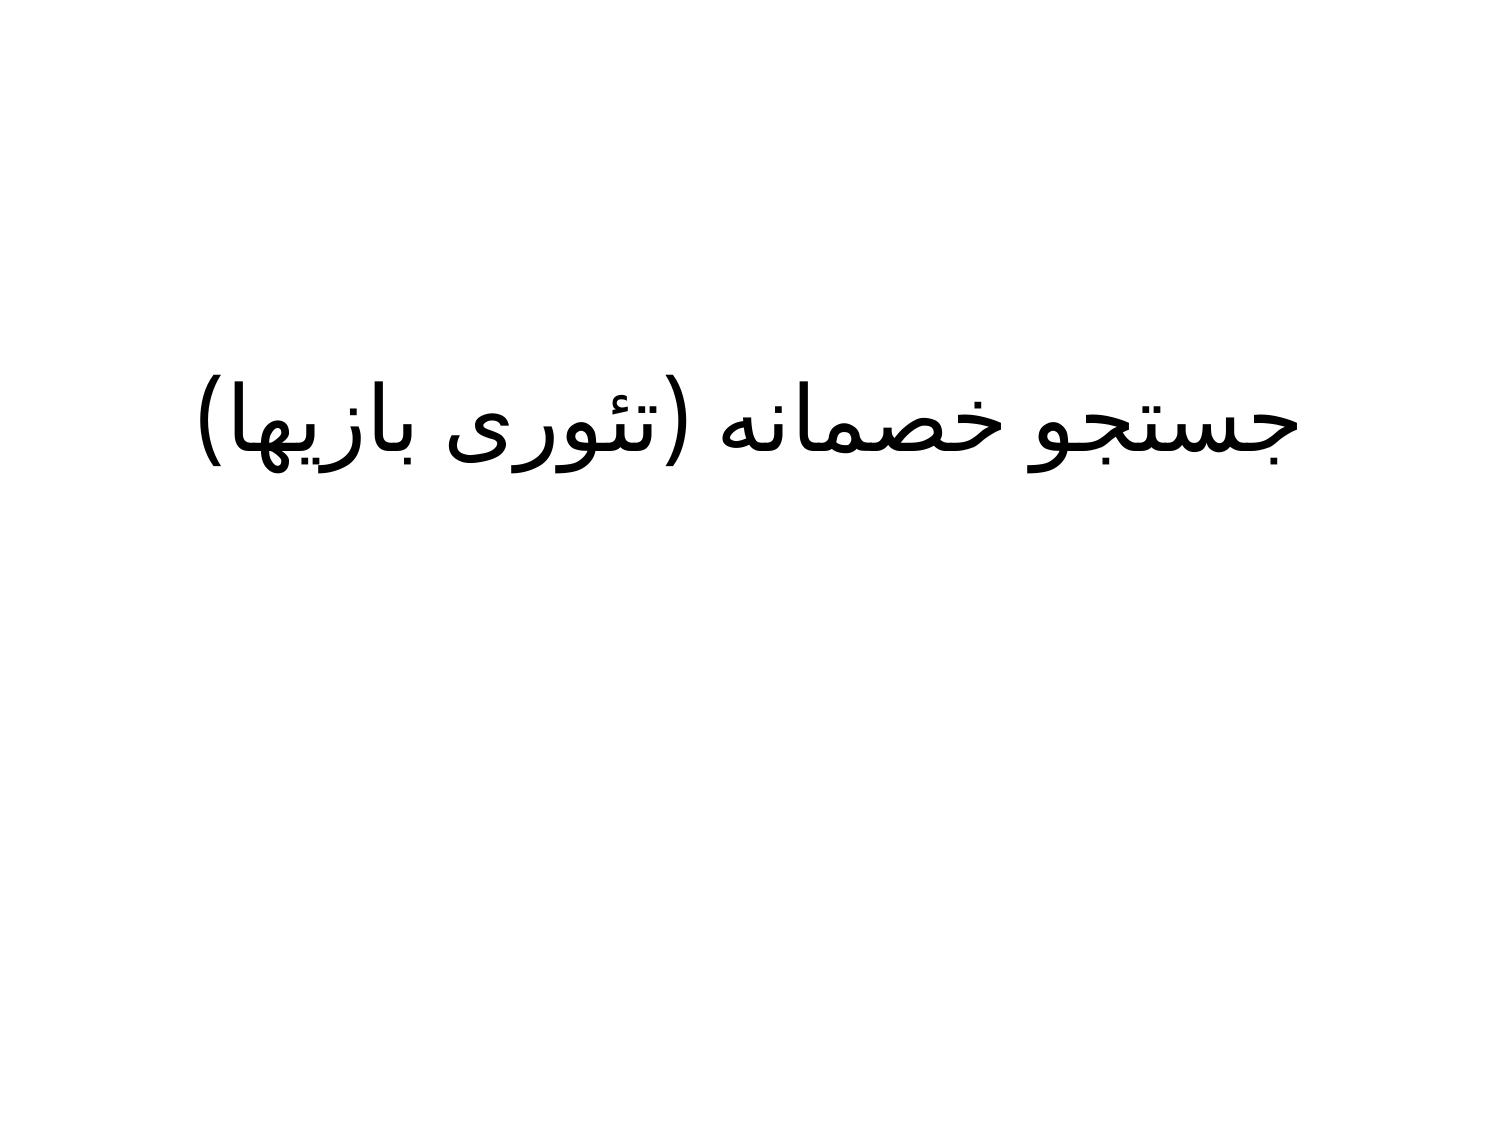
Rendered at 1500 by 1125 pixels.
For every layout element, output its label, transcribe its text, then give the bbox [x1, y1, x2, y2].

title جستجو خصمانه (تئوری بازیها) [112, 349, 1388, 591]
